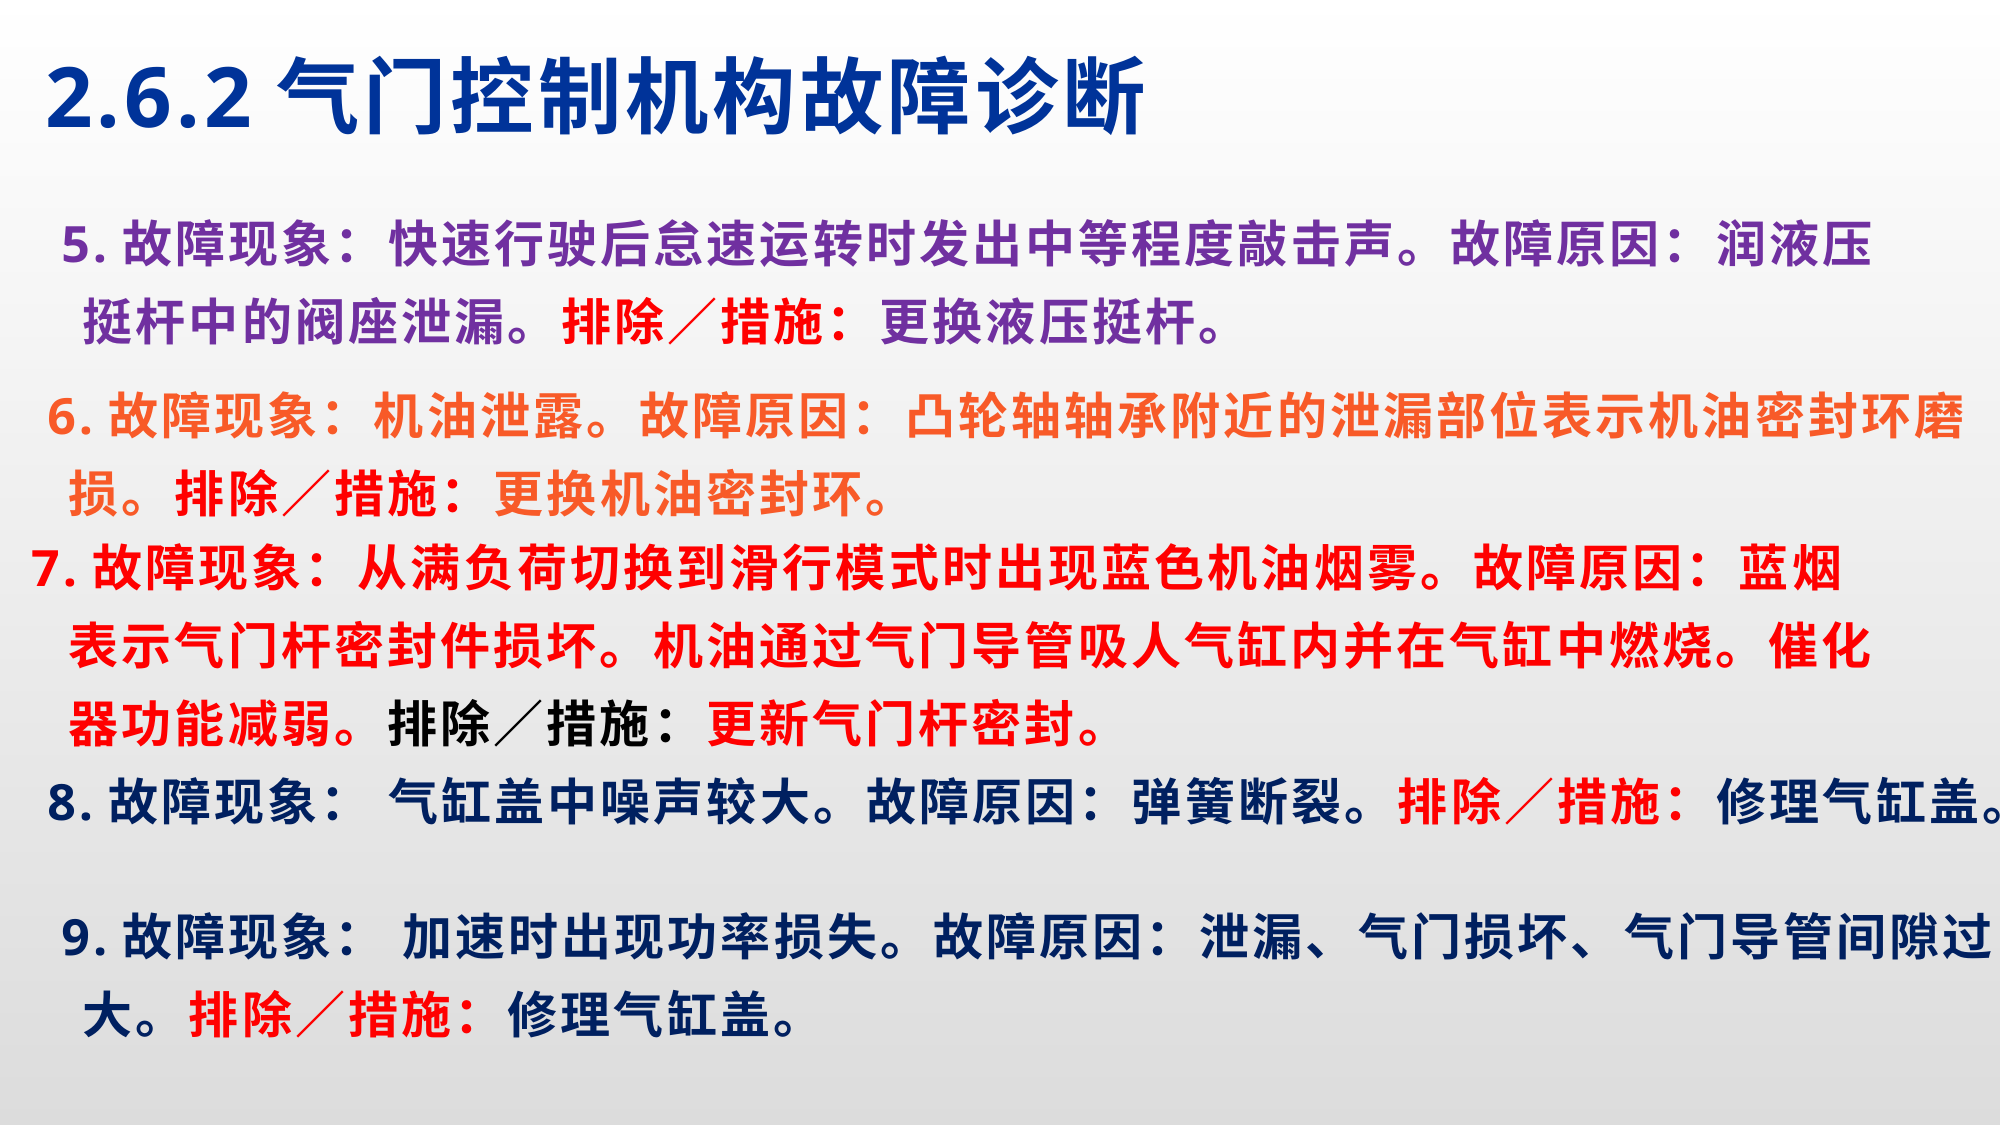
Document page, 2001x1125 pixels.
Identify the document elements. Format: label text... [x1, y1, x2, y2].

text_box 9.故障现象： 加速时出现功率损失。故障原因：泄漏、气门损坏、气门导管间隙过大。排除／措施：修理气缸盖。 [30, 879, 2000, 1052]
text_box 8.故障现象： 气缸盖中噪声较大。故障原因：弹簧断裂。排除／措施：修理气缸盖。 [16, 745, 2000, 917]
title 2.6.2气门控制机构故障诊断 [30, 0, 1406, 187]
list 6.故障现象：机油泄露。故障原因：凸轮轴轴承附近的泄漏部位表示机油密封环磨损。排除／措施：更换机油密封环。 [16, 359, 1984, 532]
text_box 7.故障现象：从满负荷切换到滑行模式时出现蓝色机油烟雾。故障原因：蓝烟表示气门杆密封件损坏。机油通过气门导管吸人气缸内并在气缸中燃烧。催化器功能减弱。排除／措施：更新气门杆密封。 [16, 511, 1910, 683]
text_box 5.故障现象：快速行驶后怠速运转时发出中等程度敲击声。故障原因：润液压挺杆中的阀座泄漏。排除／措施：更换液压挺杆。 [30, 187, 1924, 360]
